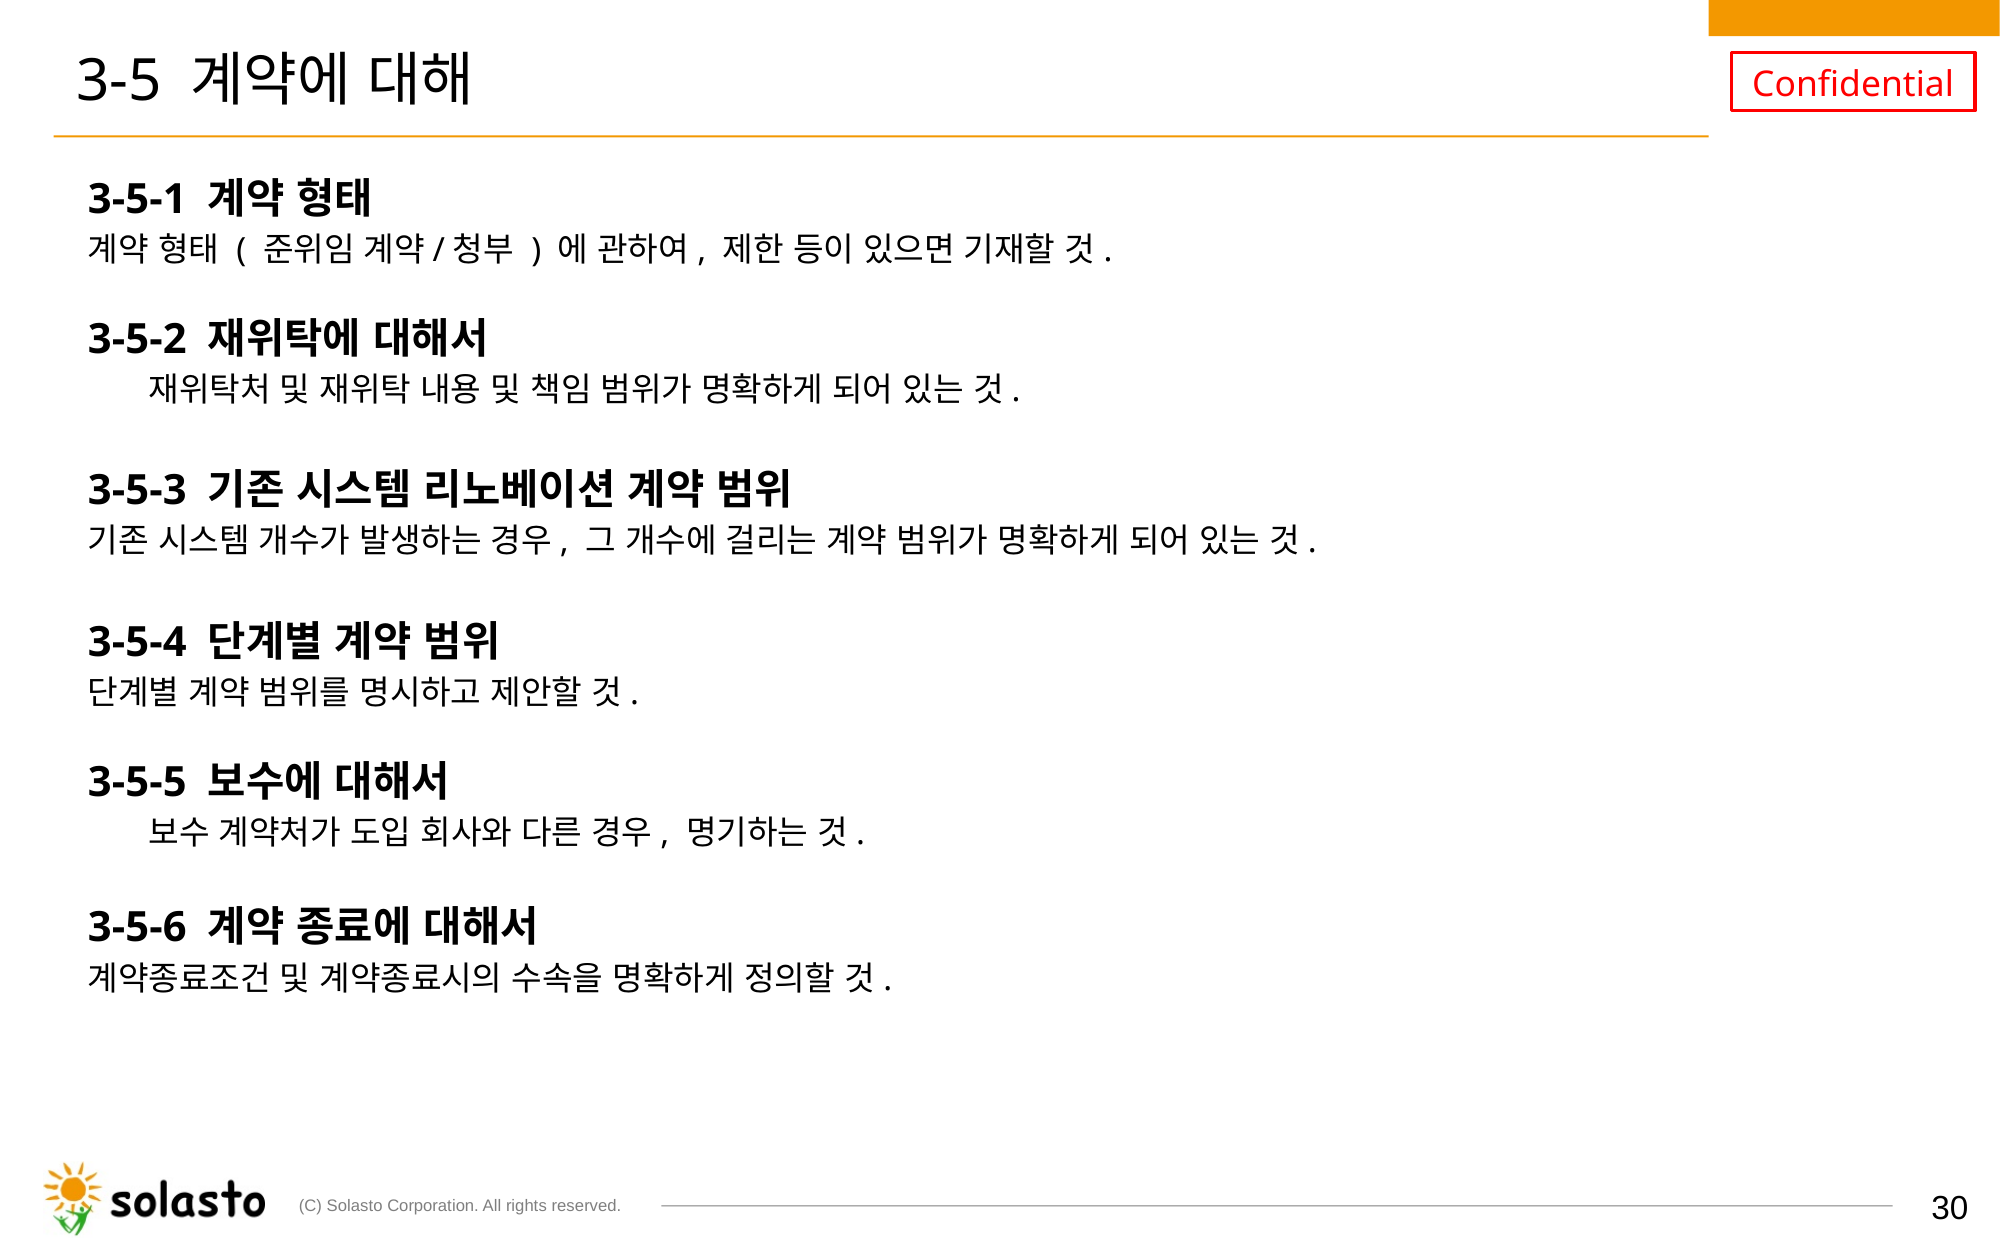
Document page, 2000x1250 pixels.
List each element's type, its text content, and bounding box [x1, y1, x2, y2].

picture [43, 1161, 265, 1238]
text_box 3-5-1 계약 형태 계약 형태 ( 준위임 계약/청부 ) 에 관하여, 제한 등이 있으면 기재할 것. 3-5-2 재위탁에 대해서 재위탁처 및 재위탁 내용 및 책임 범위가 명확하게 되어 있는 것. 3-5-3 기존 시스템 리노베이션 계약 범위 기존 시스템 개수가 발생하는 경우, 그 개수에 걸리는 계약 범위가 명확하게 되어 있는 것. 3-5-4 단계별 계약 범위 단계별 계약 범위를 명시하고 제안할 것. 3-5-5 보수에 대해서 보수 계약처가 도입 회사와 다른 경우, 명기하는 것. 3-5-6 계약 종료에 대해서 계약종료조건 및 계약종료시의 수속을 명확하게 정의할 것. [73, 164, 1893, 1074]
title 3-5 계약에 대해 [61, 34, 1709, 121]
